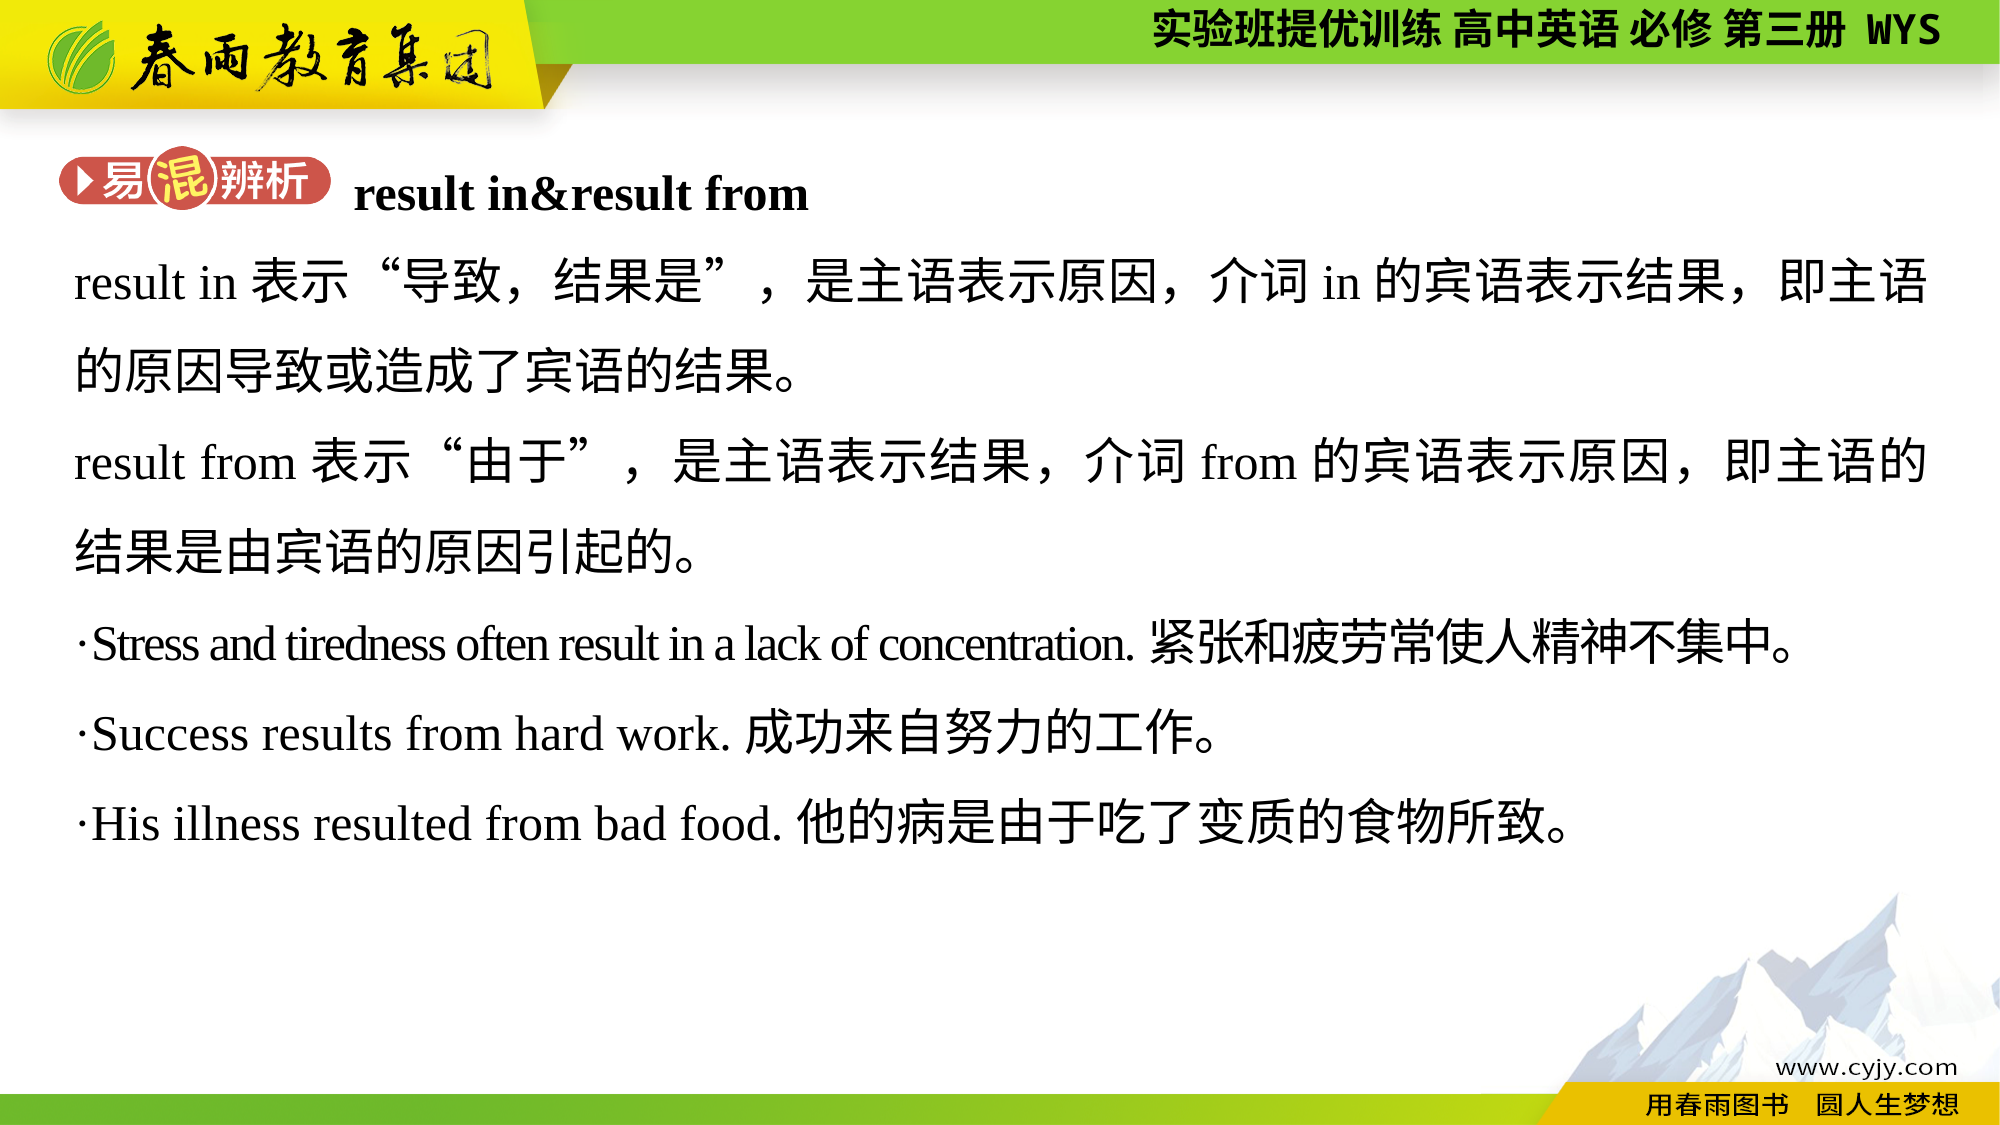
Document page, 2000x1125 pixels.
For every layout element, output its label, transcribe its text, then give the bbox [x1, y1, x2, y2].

list result in&result from result in表示“导致，结果是”，是主语表示原因，介词in的宾语表示结果，即主语的原因导致或造成了宾语的结果。 result from表示“由于”，是主语表示结果，介词from的宾语表示原因，即主语的结果是由宾语的原因引起的。 ·Stress and tiredness often result in a lack of concentration.紧张和疲劳常使人精神不集中。 ·Success results from hard work.成功来自努力的工作。 ·His illness resulted from bad food.他的病是由于吃了变质的食物所致。 [59, 122, 1944, 854]
picture [0, 0, 2000, 1125]
